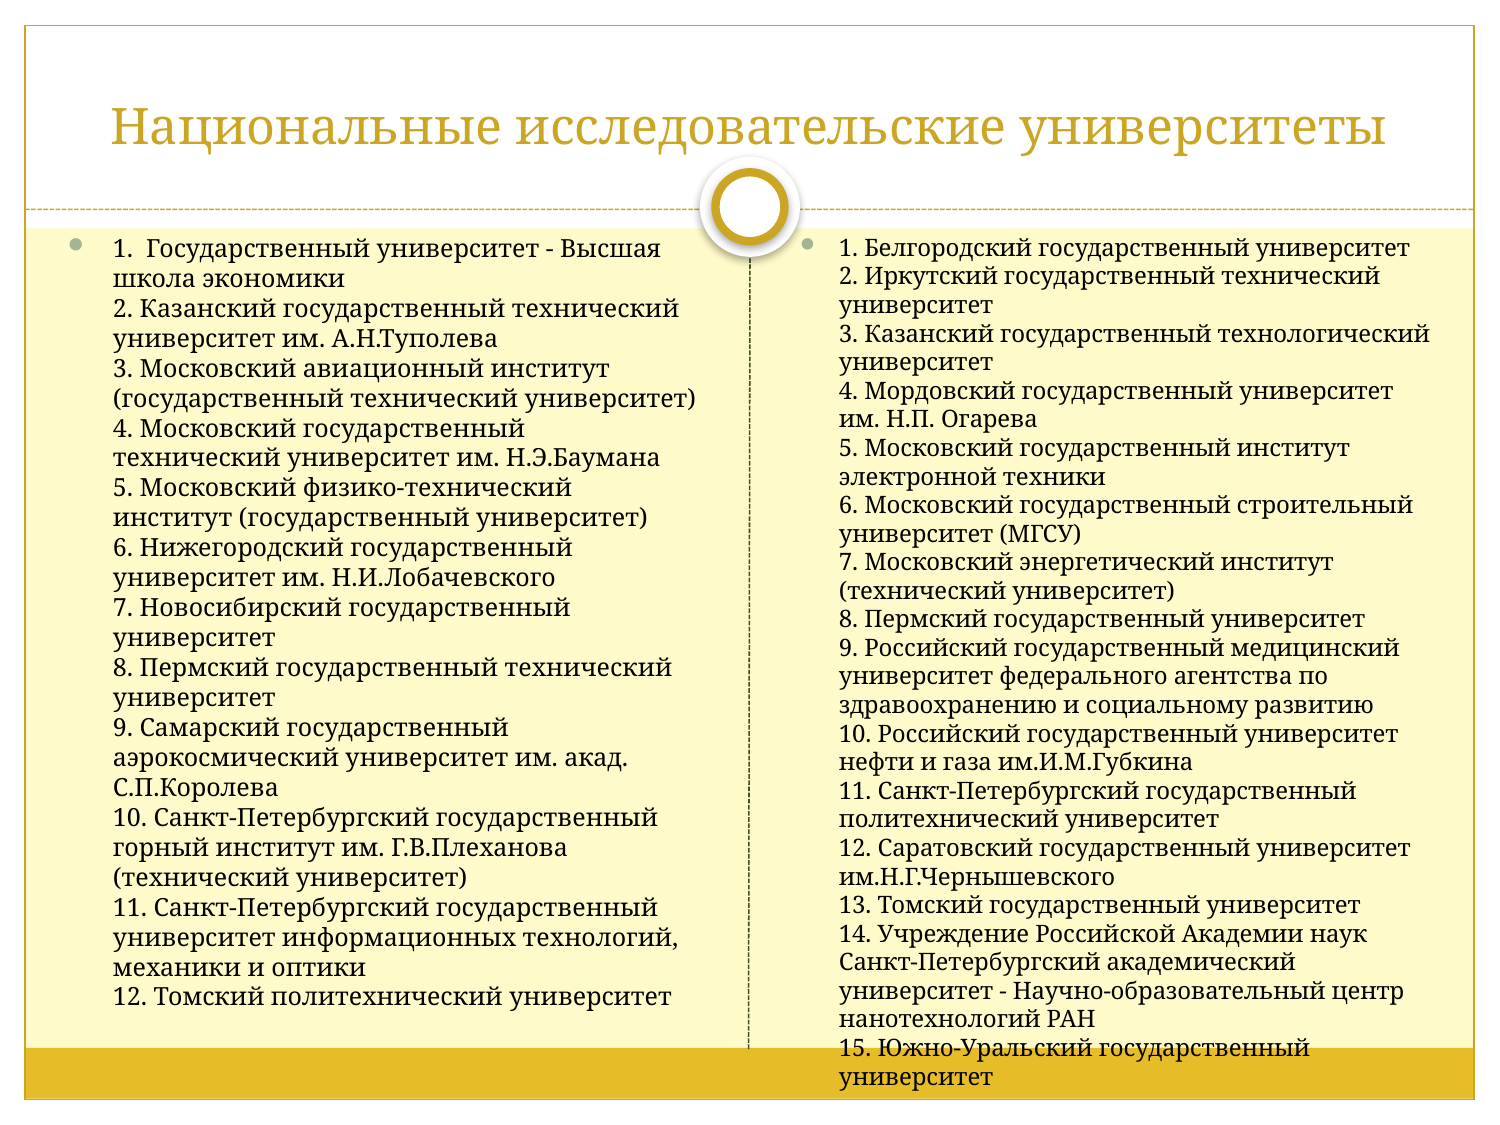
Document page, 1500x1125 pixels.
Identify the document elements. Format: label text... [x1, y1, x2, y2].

list 1. Государственный университет - Высшая школа экономики 2. Казанский государственный технический университет им. А.Н.Туполева 3. Московский авиационный институт (государственный технический университет) 4. Московский государственный технический университет им. Н.Э.Баумана 5. Московский физико-технический институт (государственный университет) 6. Нижегородский государственный университет им. Н.И.Лобачевского 7. Новосибирский государственный университет 8. Пермский государственный технический университет 9. Самарский государственный аэрокосмический университет им. акад. С.П.Королева 10. Санкт-Петербургский государственный горный институт им. Г.В.Плеханова (технический университет) 11. Санкт-Петербургский государственный университет информационных технологий, механики и оптики 12. Томский политехнический университет [53, 224, 712, 1083]
title Национальные исследовательские университеты [49, 37, 1450, 162]
list 1. Белгородский государственный университет 2. Иркутский государственный технический университет 3. Казанский государственный технологический университет 4. Мордовский государственный университет им. Н.П. Огарева 5. Московский государственный институт электронной техники 6. Московский государственный строительный университет (МГСУ) 7. Московский энергетический институт (технический университет) 8. Пермский государственный университет 9. Российский государственный медицинский университет федерального агентства по здравоохранению и социальному развитию 10. Российский государственный университет нефти и газа им.И.М.Губкина 11. Санкт-Петербургский государственный политехнический университет 12. Саратовский государственный университет им.Н.Г.Чернышевского 13. Томский государственный университет 14. Учреждение Российской Академии наук Санкт-Петербургский академический университет - Научно-образовательный центр нанотехнологий РАН 15. Южно-Уральский государственный университет [785, 224, 1450, 1125]
